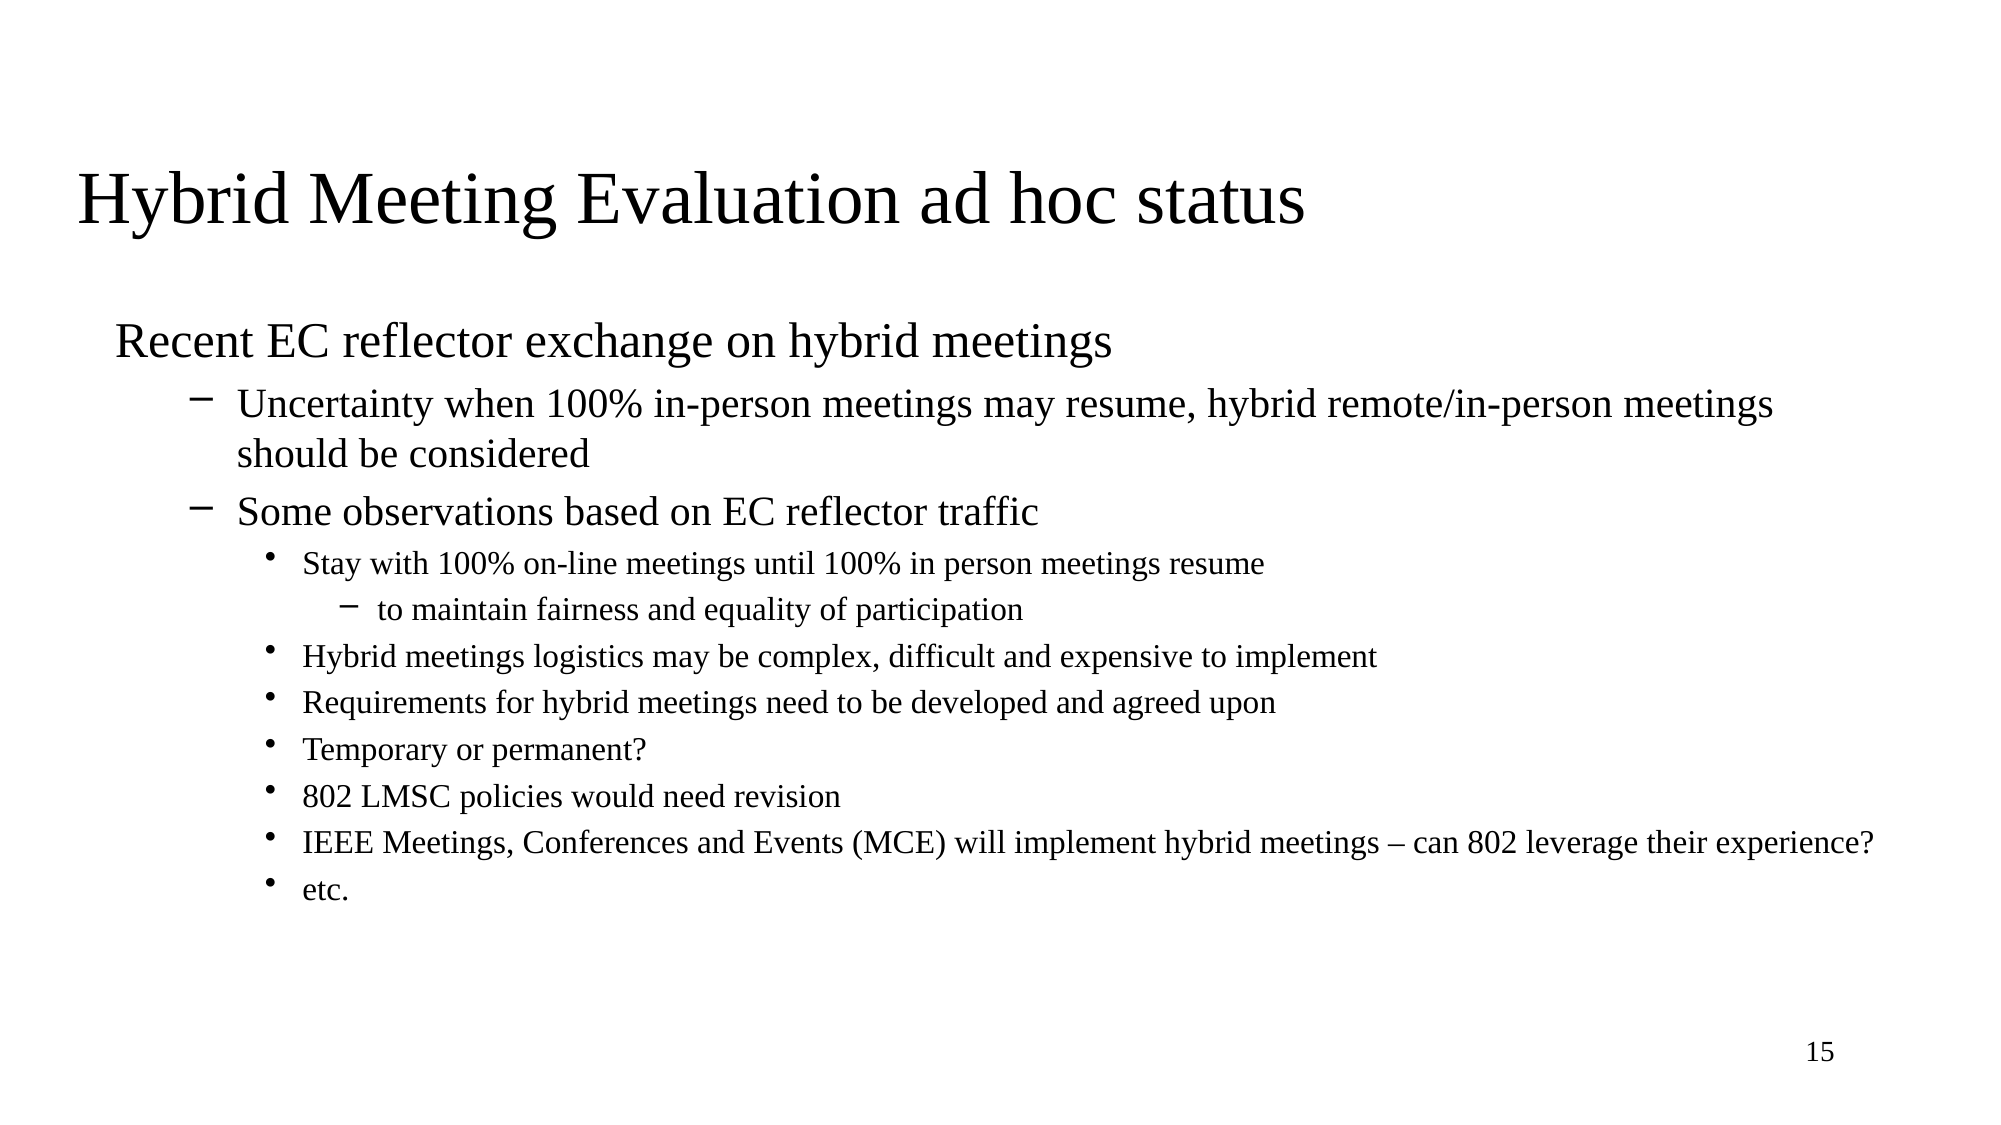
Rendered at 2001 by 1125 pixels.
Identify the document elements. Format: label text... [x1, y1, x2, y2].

title Hybrid Meeting Evaluation ad hoc status [62, 99, 1901, 288]
slide_number 15 [1433, 1024, 1851, 1101]
list Recent EC reflector exchange on hybrid meetings Uncertainty when 100% in-person meetings may resume, hybrid remote/in-person meetings should be considered Some observations based on EC reflector traffic Stay with 100% on-line meetings until 100% in person meetings resume to maintain fairness and equality of participation Hybrid meetings logistics may be complex, difficult and expensive to implement Requirements for hybrid meetings need to be developed and agreed upon Temporary or permanent? 802 LMSC policies would need revision IEEE Meetings, Conferences and Events (MCE) will implement hybrid meetings – can 802 leverage their experience? etc. [99, 299, 1913, 1063]
